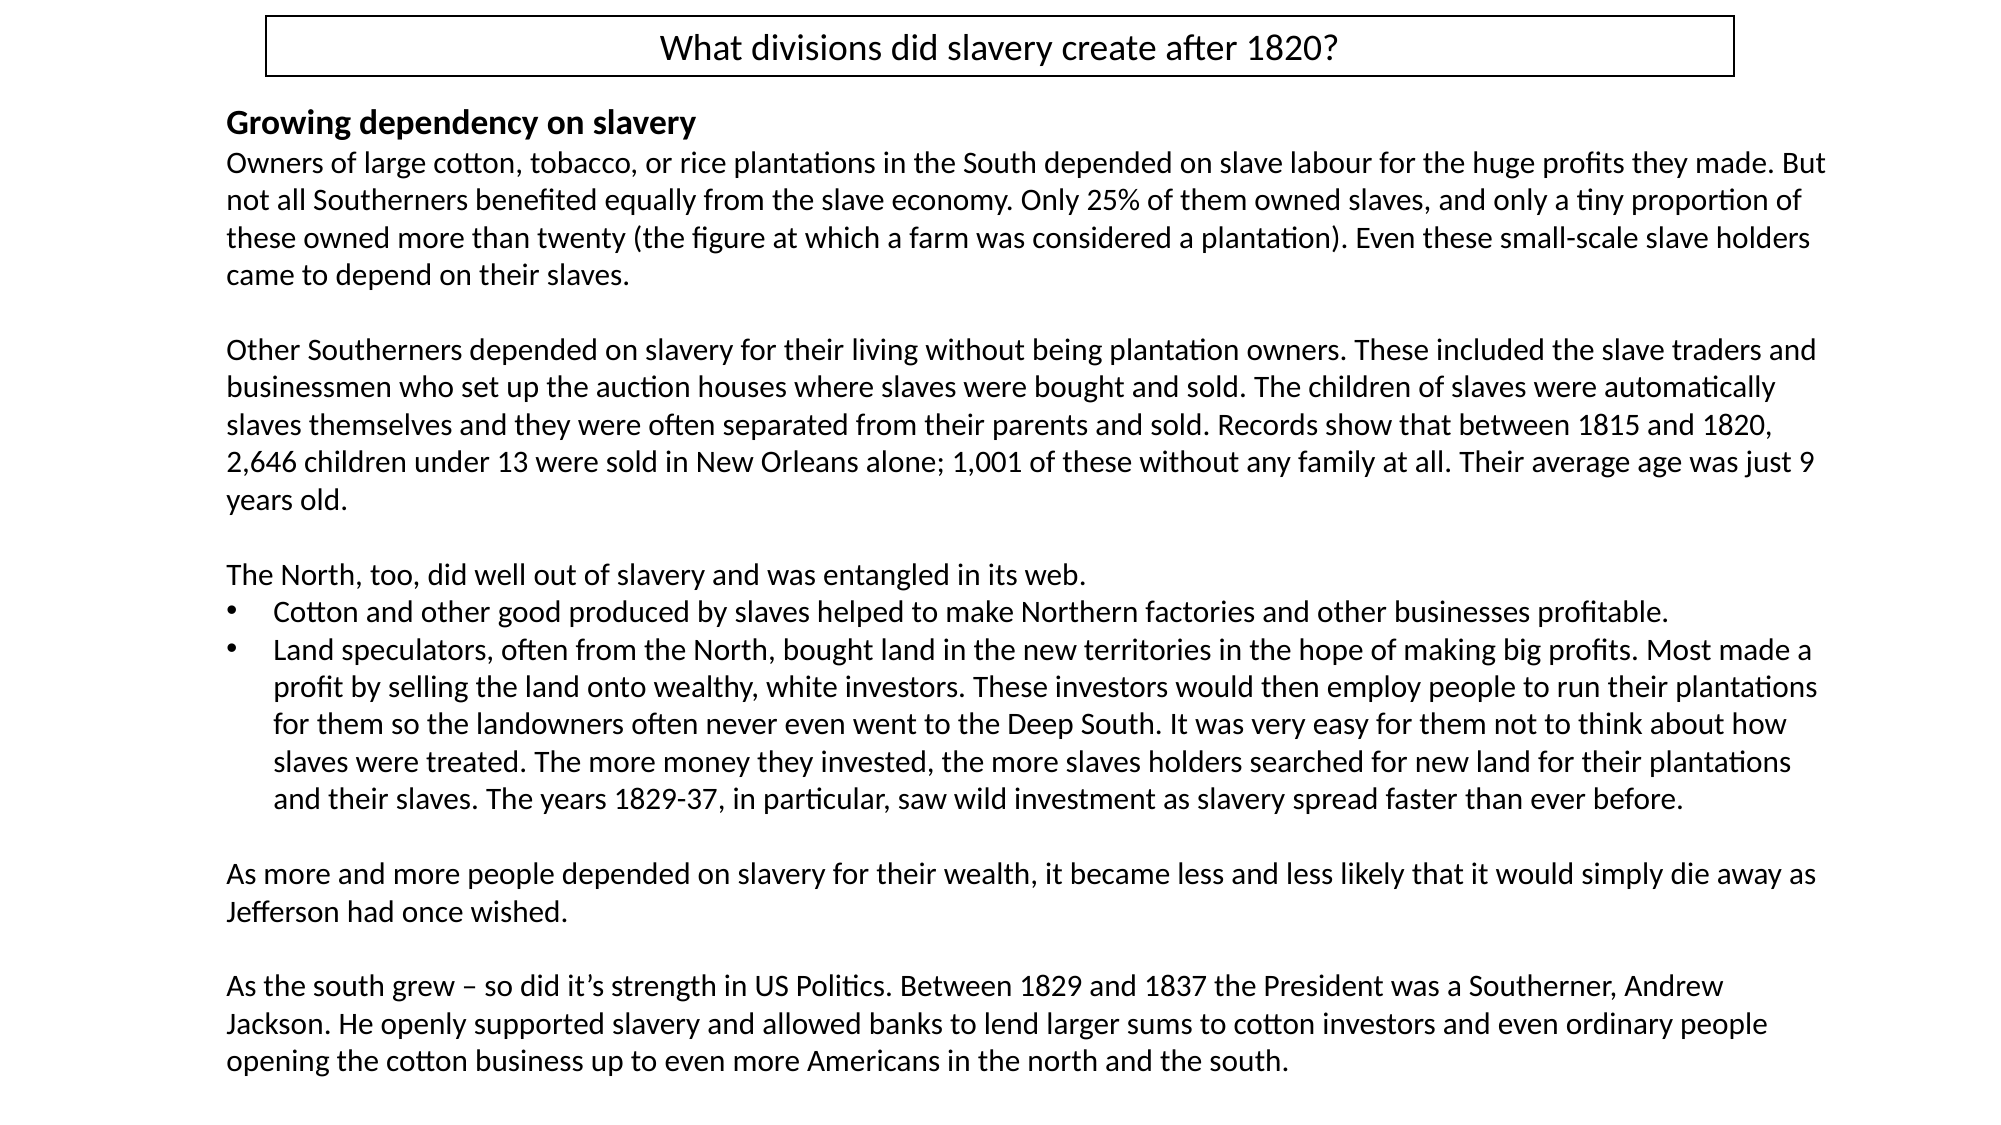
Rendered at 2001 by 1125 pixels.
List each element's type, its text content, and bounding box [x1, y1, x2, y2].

text_box What divisions did slavery create after 1820? [265, 15, 1735, 77]
text_box Growing dependency on slavery Owners of large cotton, tobacco, or rice plantations in the South depended on slave labour for the huge profits they made. But not all Southerners benefited equally from the slave economy. Only 25% of them owned slaves, and only a tiny proportion of these owned more than twenty (the figure at which a farm was considered a plantation). Even these small-scale slave holders came to depend on their slaves. Other Southerners depended on slavery for their living without being plantation owners. These included the slave traders and businessmen who set up the auction houses where slaves were bought and sold. The children of slaves were automatically slaves themselves and they were often separated from their parents and sold. Records show that between 1815 and 1820, 2,646 children under 13 were sold in New Orleans alone; 1,001 of these without any family at all. Their average age was just 9 years old. The North, too, did well out of slavery and was entangled in its web. Cotton and other good produced by slaves helped to make Northern factories and other businesses profitable. Land speculators, often from the North, bought land in the new territories in the hope of making big profits. Most made a profit by selling the land onto wealthy, white investors. These investors would then employ people to run their plantations for them so the landowners often never even went to the Deep South. It was very easy for them not to think about how slaves were treated. The more money they invested, the more slaves holders searched for new land for their plantations and their slaves. The years 1829-37, in particular, saw wild investment as slavery spread faster than ever before. As more and more people depended on slavery for their wealth, it became less and less likely that it would simply die away as Jefferson had once wished. As the south grew – so did it’s strength in US Politics. Between 1829 and 1837 the President was a Southerner, Andrew Jackson. He openly supported slavery and allowed banks to lend larger sums to cotton investors and even ordinary people opening the cotton business up to even more Americans in the north and the south. [211, 92, 1851, 1086]
